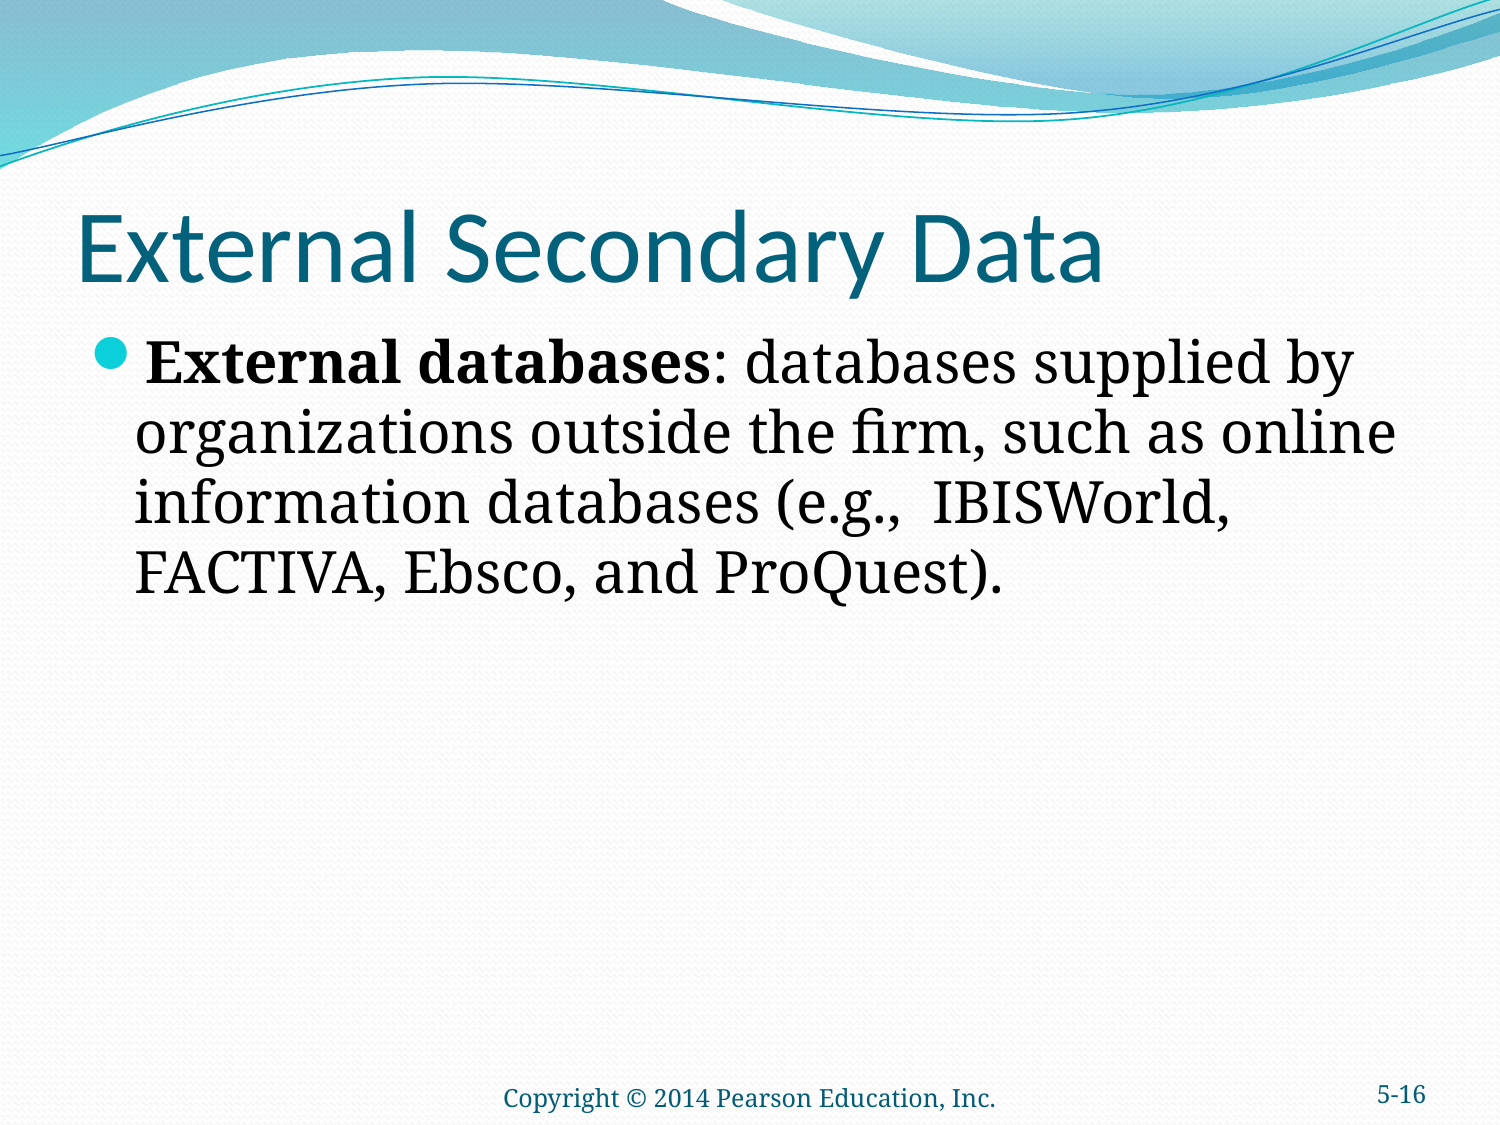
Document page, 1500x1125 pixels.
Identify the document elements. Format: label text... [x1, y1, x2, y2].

list External databases: databases supplied by organizations outside the firm, such as online information databases (e.g., IBISWorld, FACTIVA, Ebsco, and ProQuest). [74, 317, 1426, 1038]
title External Secondary Data [74, 115, 1426, 304]
